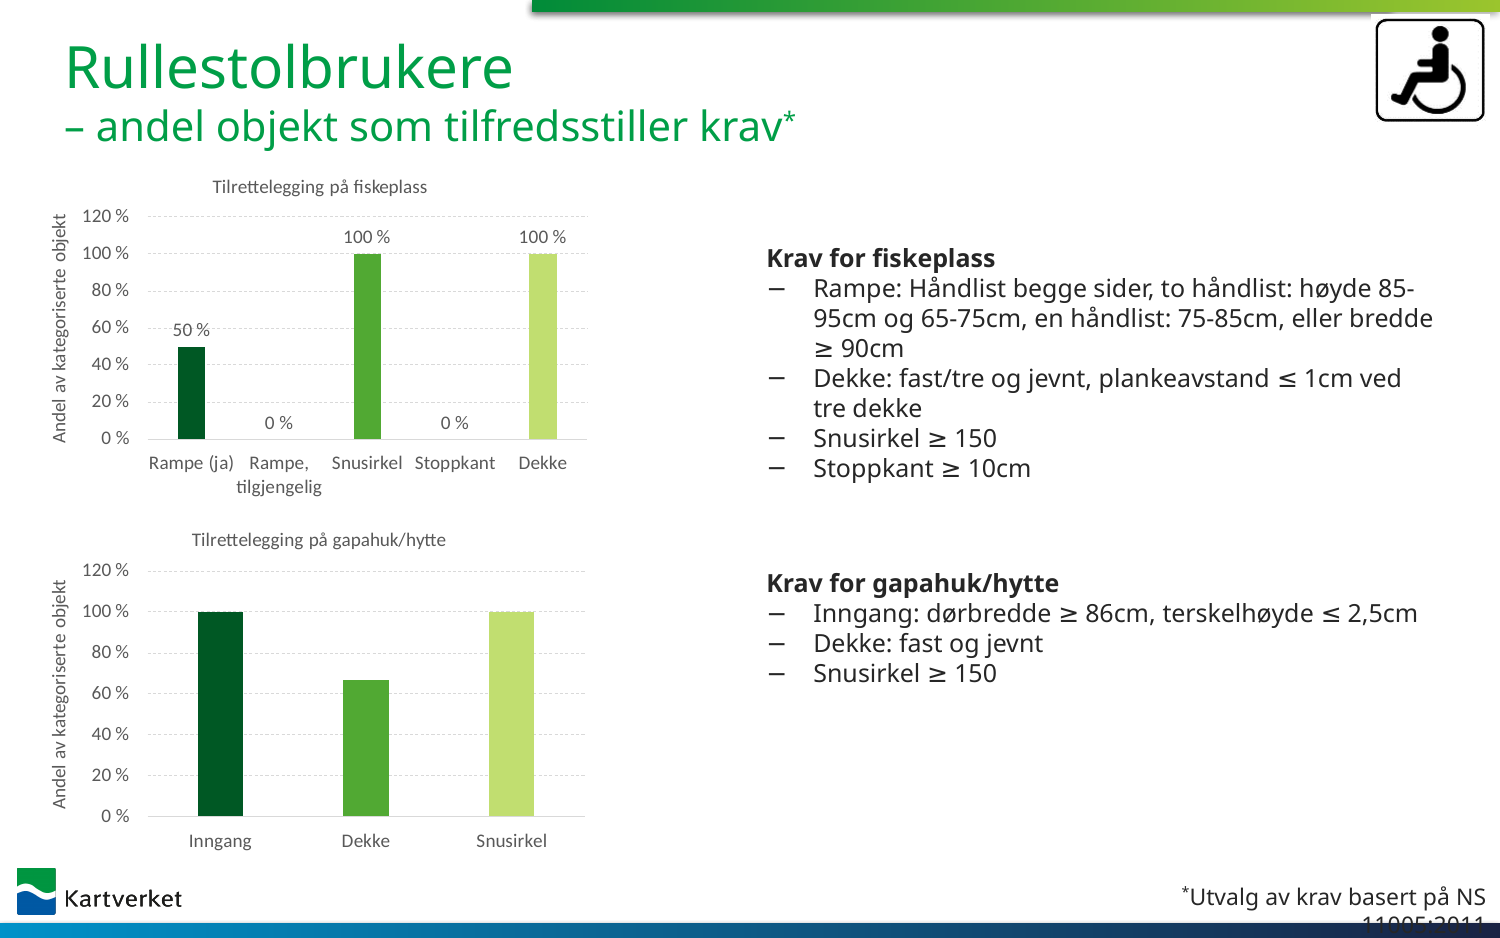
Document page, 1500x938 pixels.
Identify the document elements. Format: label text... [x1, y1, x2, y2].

picture [41, 520, 596, 859]
picture [41, 166, 598, 505]
picture [1371, 13, 1491, 127]
text_box Krav for gapahuk/hytte Inngang: dørbredde ≥ 86cm, terskelhøyde ≤ 2,5cm Dekke: fast og jevnt Snusirkel ≥ 150 [751, 560, 1452, 695]
text_box Krav for fiskeplass Rampe: Håndlist begge sider, to håndlist: høyde 85-95cm og 65-75cm, en håndlist: 75-85cm, eller bredde ≥ 90cm Dekke: fast/tre og jevnt, plankeavstand ≤ 1cm ved tre dekke Snusirkel ≥ 150 Stoppkant ≥ 10cm [751, 235, 1452, 490]
text_box Rullestolbrukere – andel objekt som tilfredsstiller krav* [49, 29, 1431, 158]
text_box *Utvalg av krav basert på NS 11005:2011 [1068, 873, 1500, 938]
